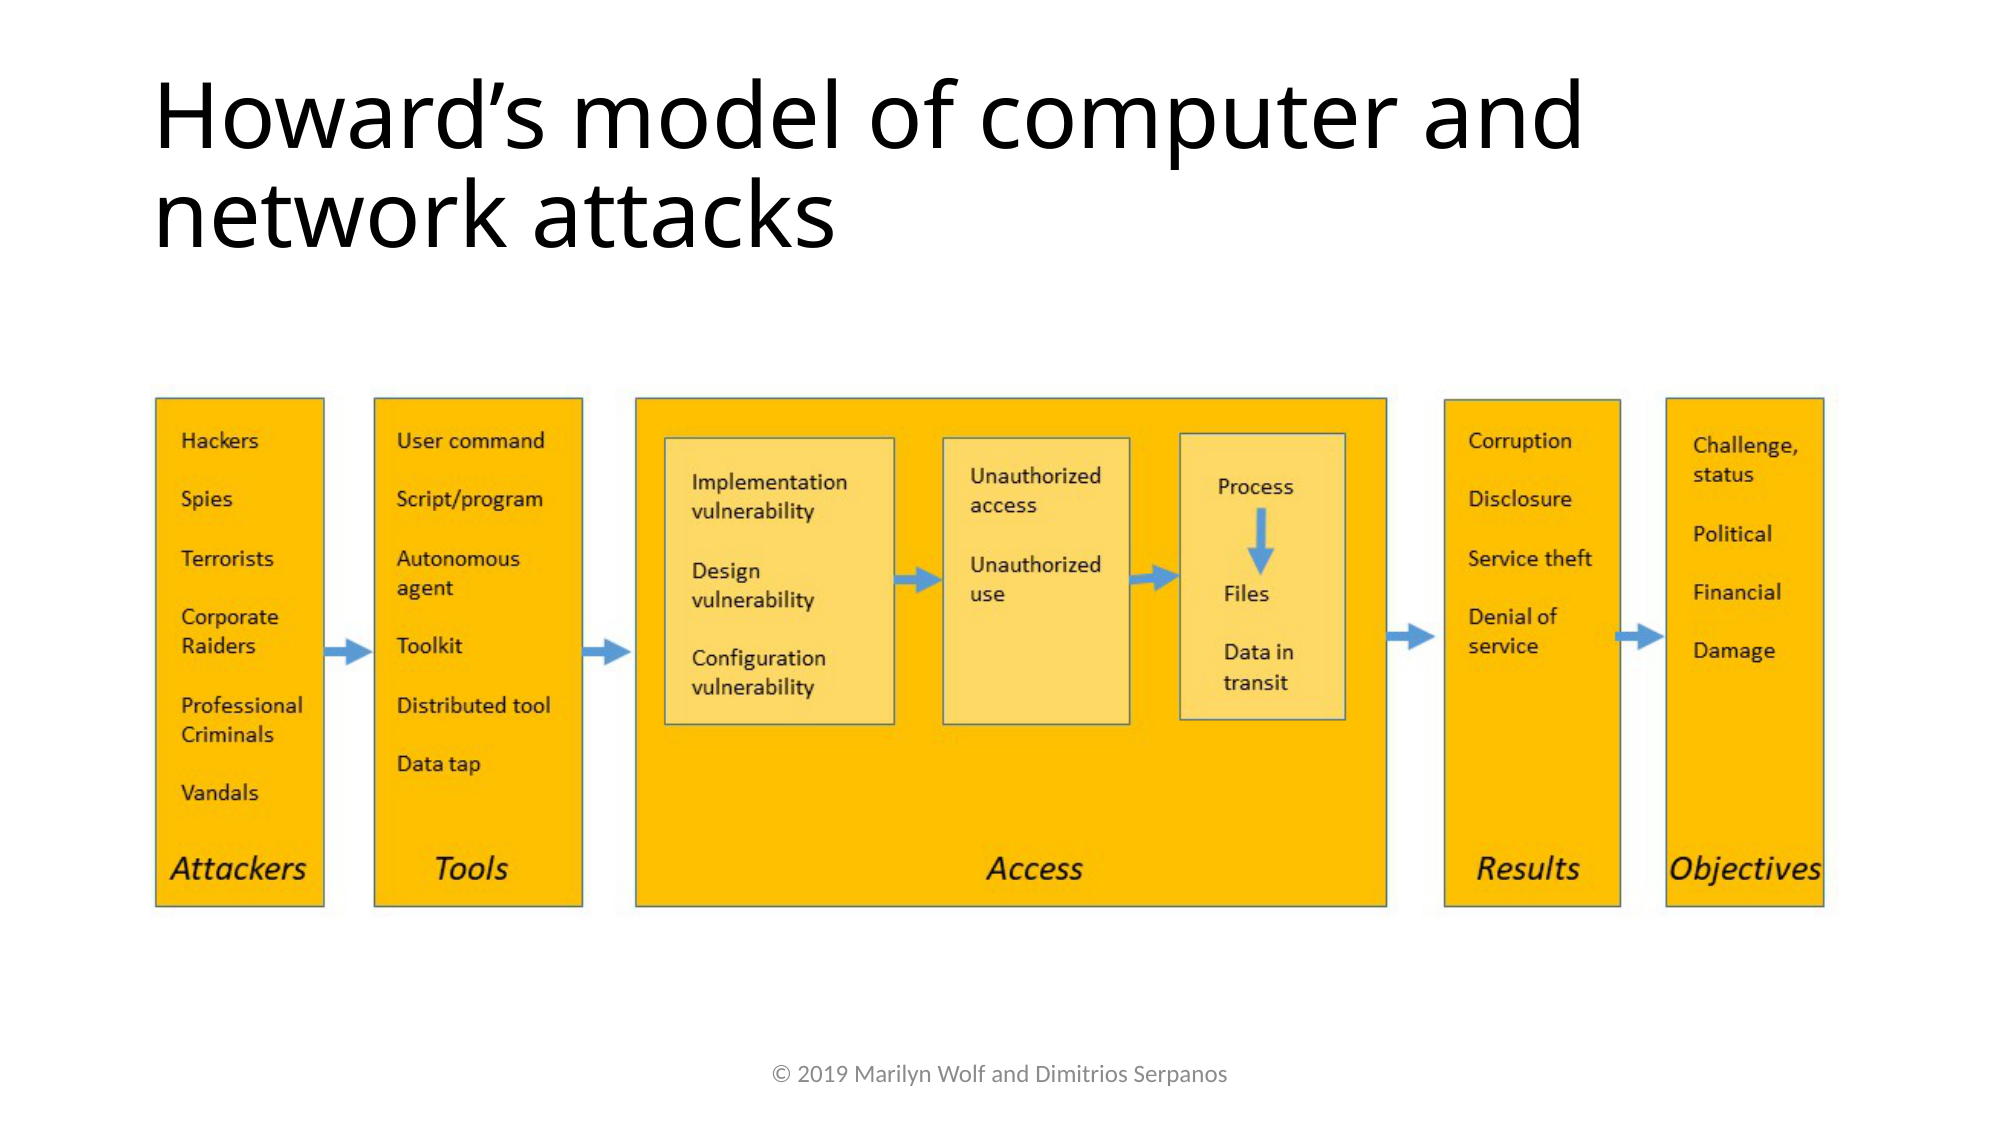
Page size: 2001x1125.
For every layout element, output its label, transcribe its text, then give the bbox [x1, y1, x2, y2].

footer © 2019 Marilyn Wolf and Dimitrios Serpanos [662, 1042, 1338, 1103]
title Howard’s model of computer and network attacks [137, 59, 1863, 278]
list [137, 384, 1863, 929]
